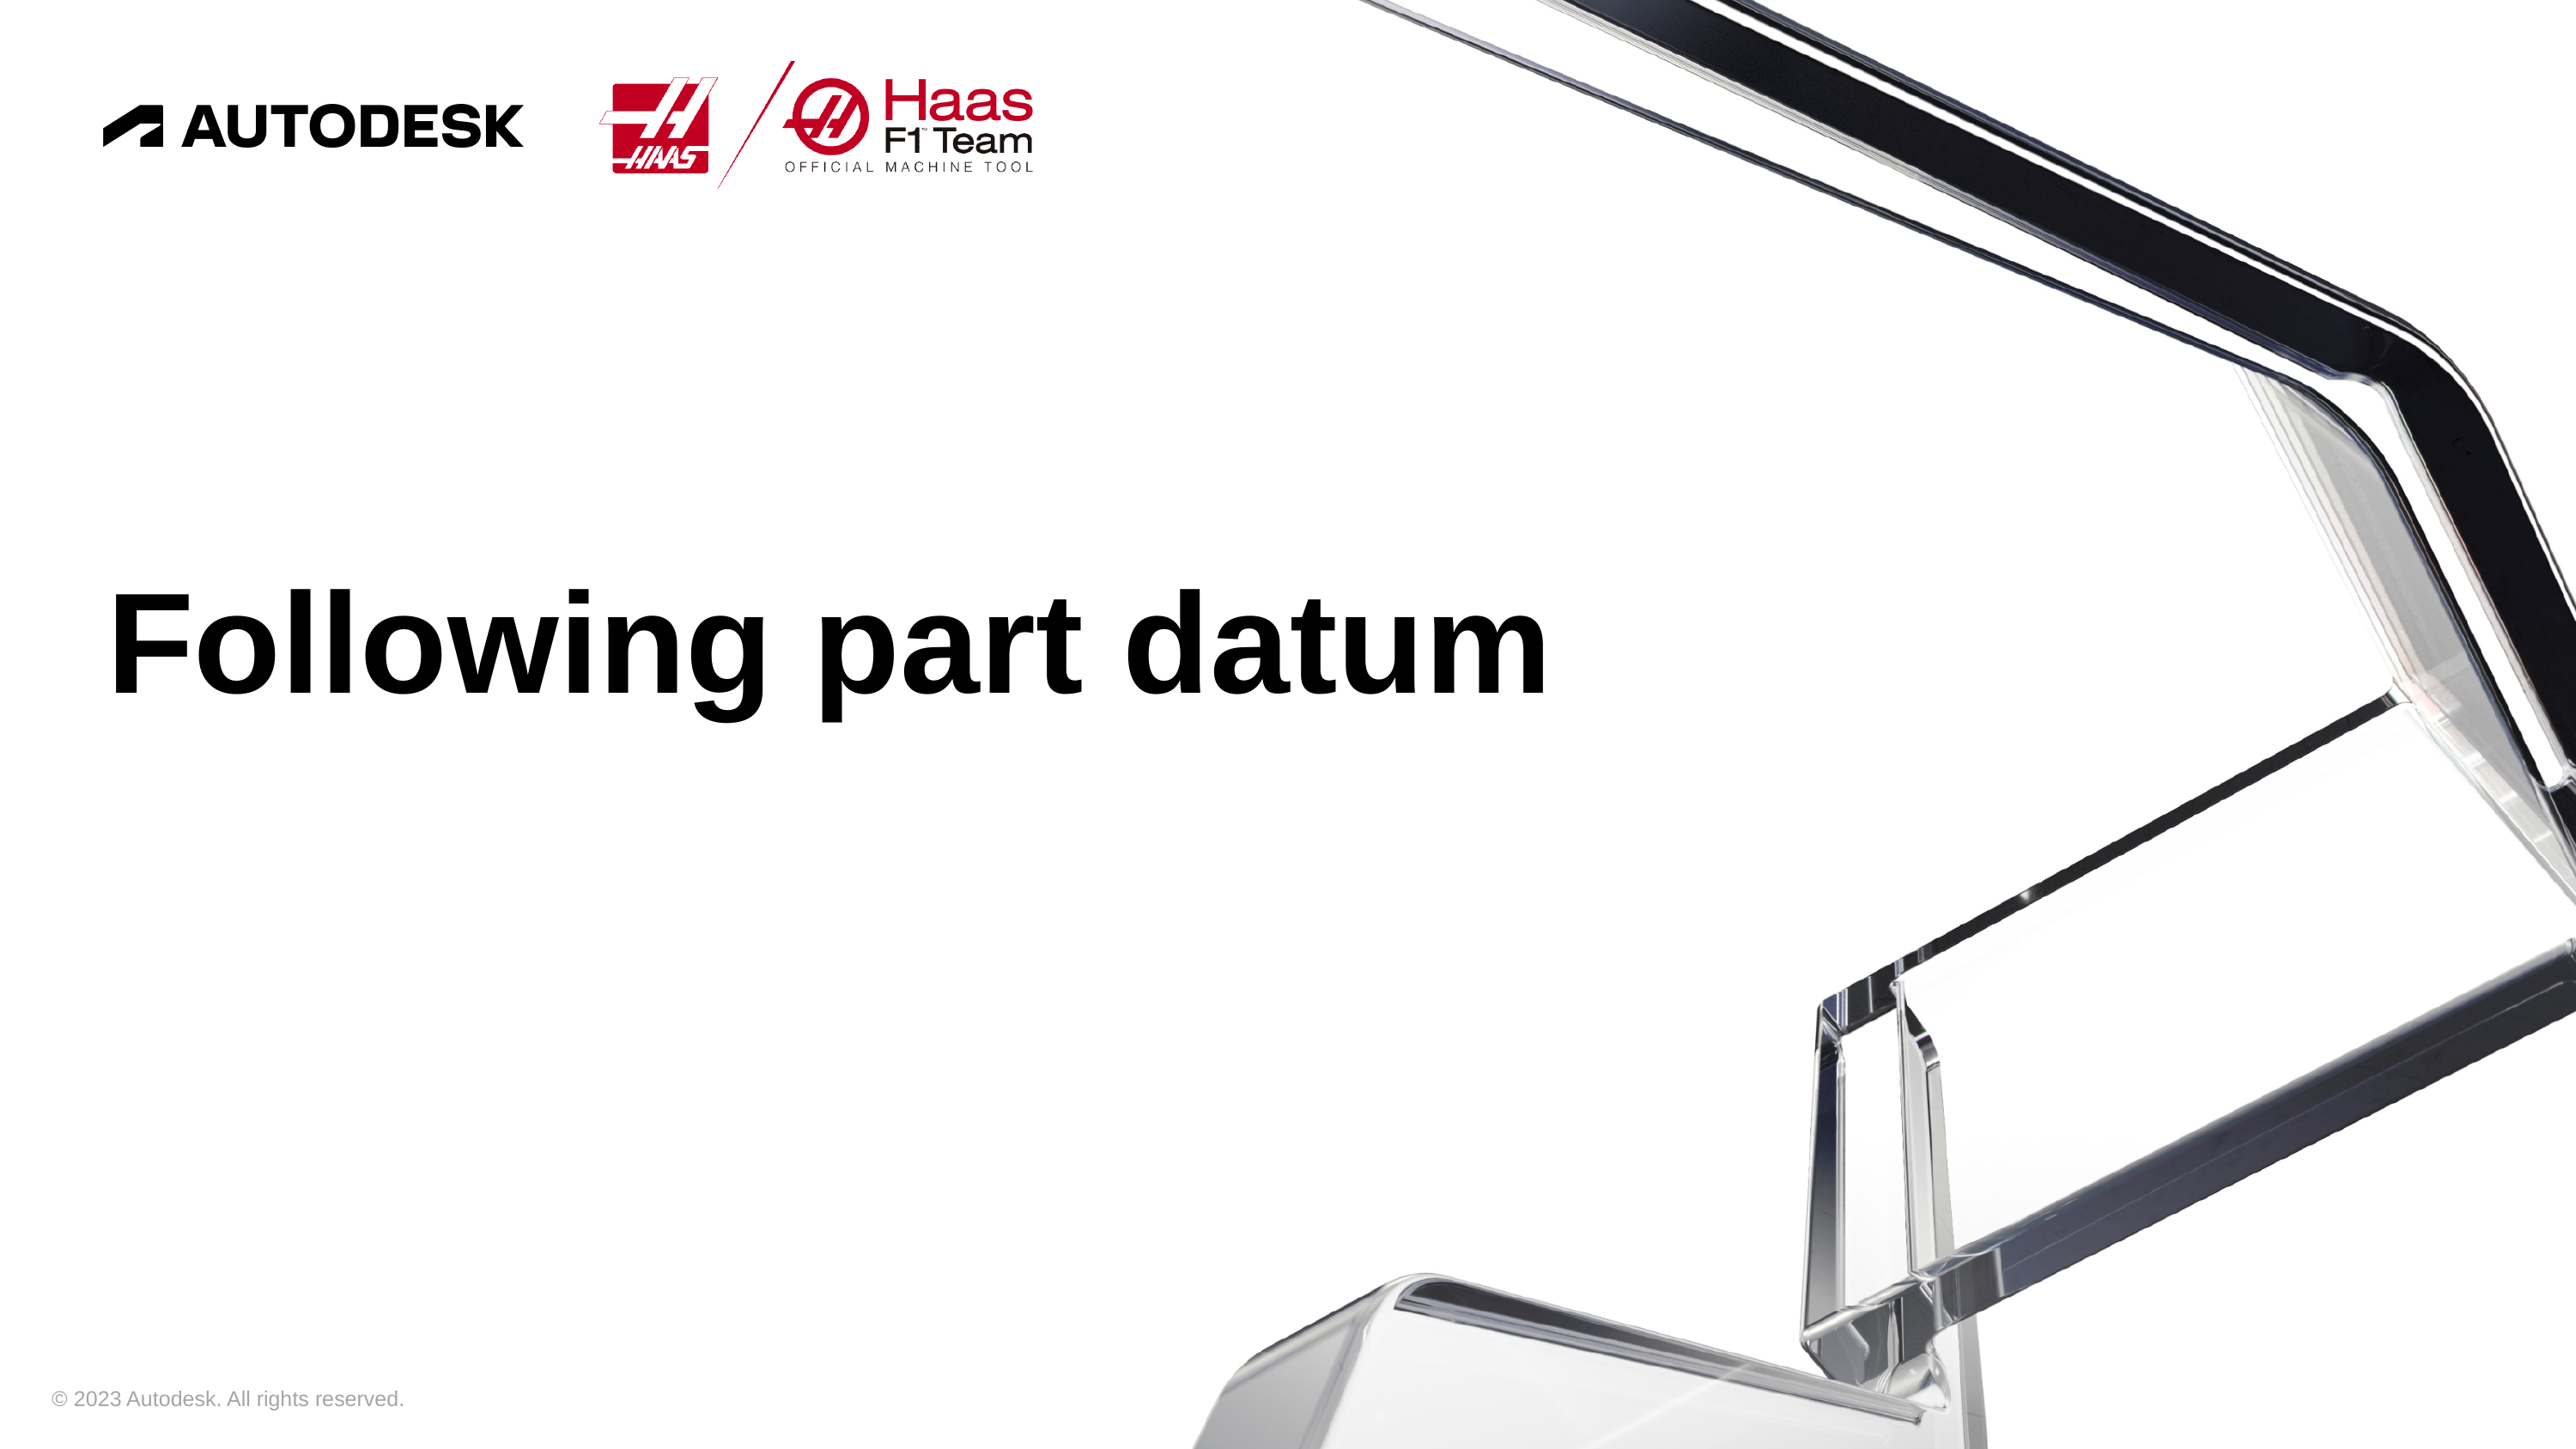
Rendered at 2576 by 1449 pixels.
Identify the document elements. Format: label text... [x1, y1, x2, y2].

picture [590, 57, 1042, 196]
picture [103, 104, 524, 148]
picture [1139, 1, 2576, 1447]
title Following part datum [106, 252, 1864, 724]
